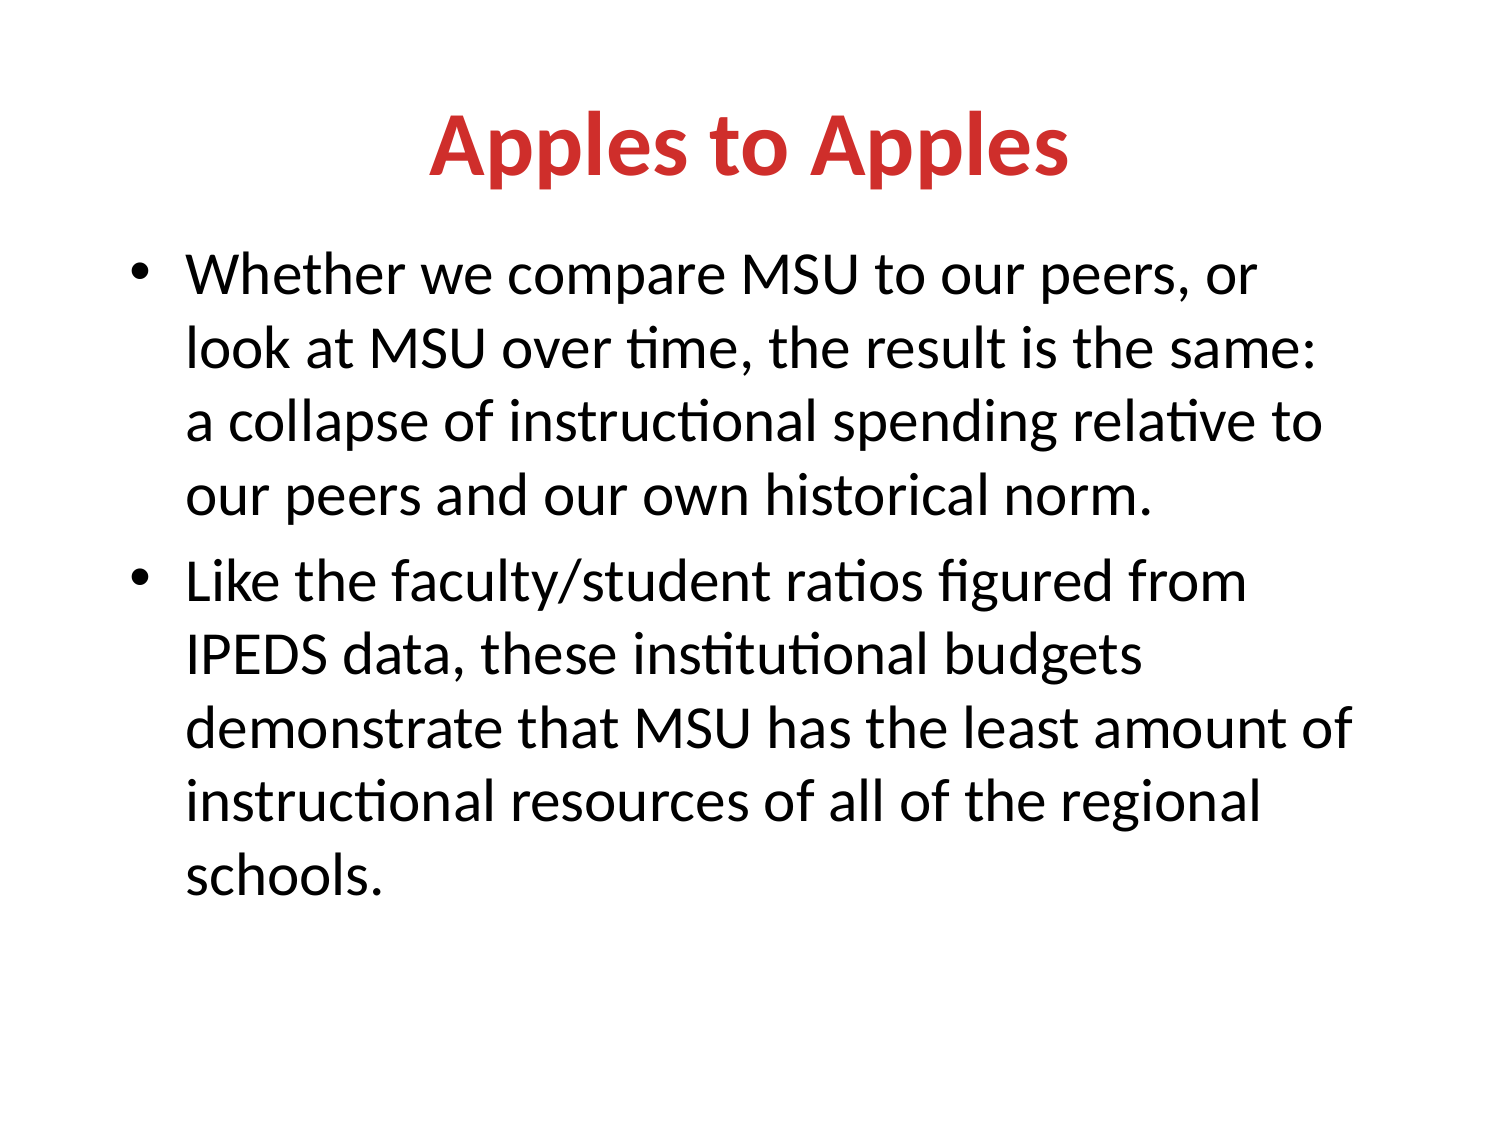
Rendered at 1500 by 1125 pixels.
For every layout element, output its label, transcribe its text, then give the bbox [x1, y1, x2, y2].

title Apples to Apples [75, 45, 1425, 233]
list Whether we compare MSU to our peers, or look at MSU over time, the result is the same: a collapse of instructional spending relative to our peers and our own historical norm. Like the faculty/student ratios figured from IPEDS data, these institutional budgets demonstrate that MSU has the least amount of instructional resources of all of the regional schools. [114, 225, 1371, 969]
